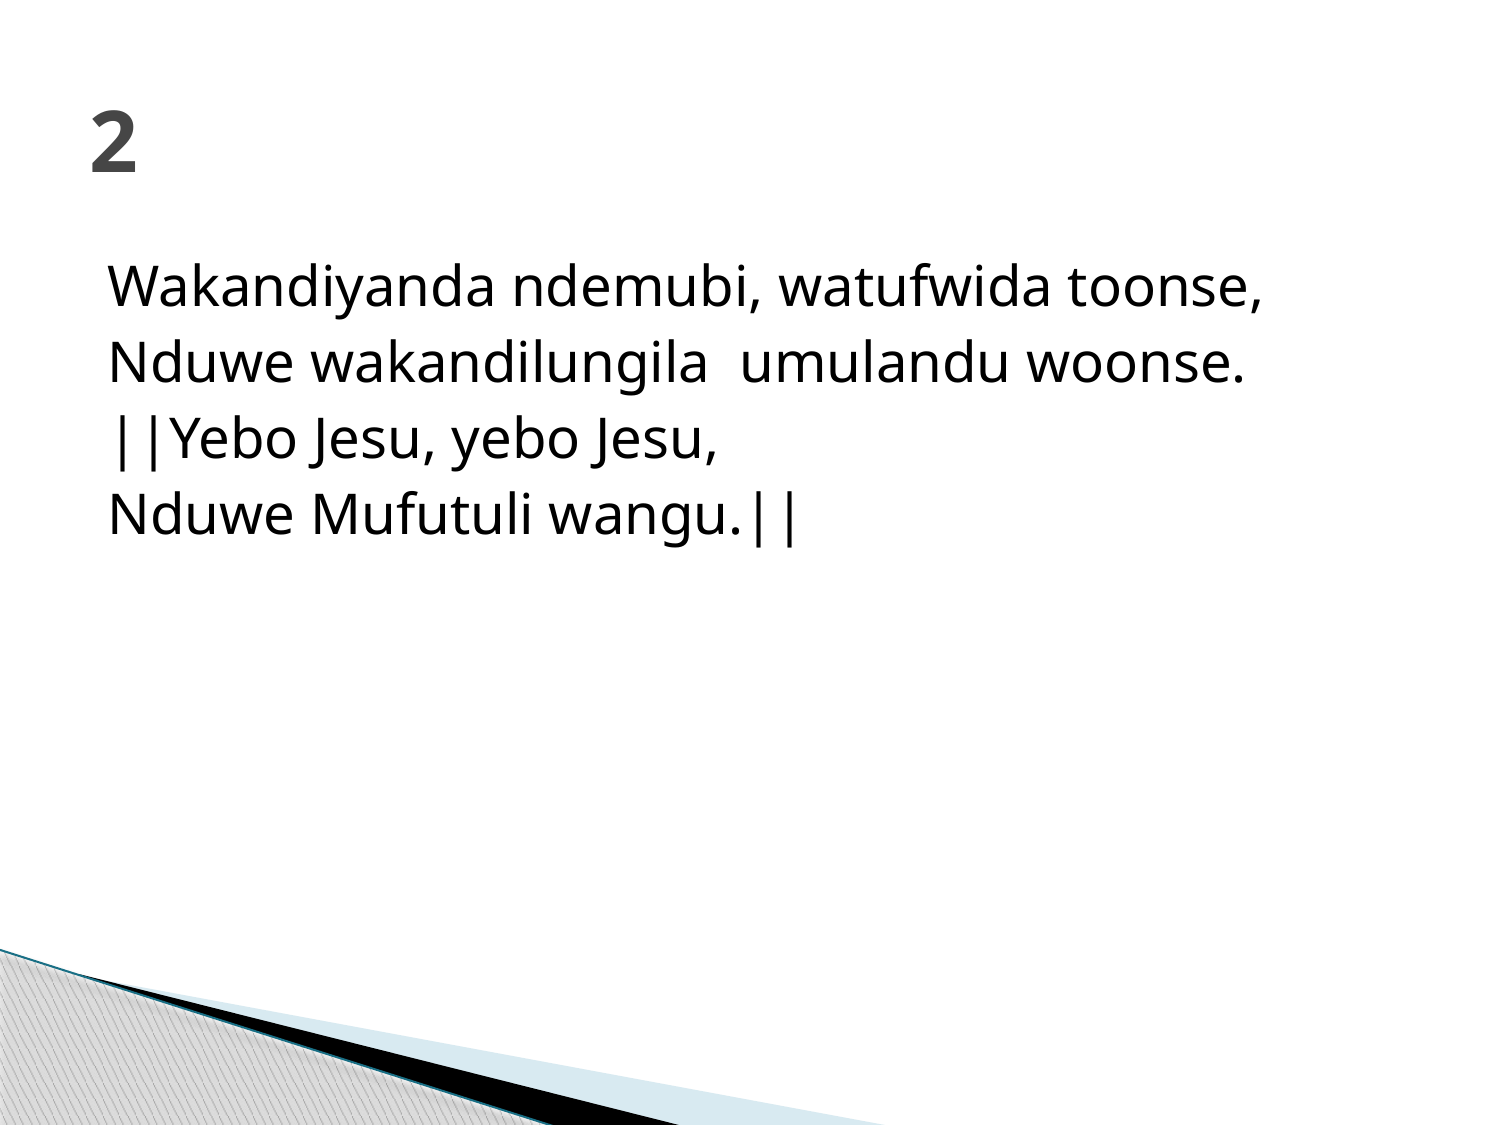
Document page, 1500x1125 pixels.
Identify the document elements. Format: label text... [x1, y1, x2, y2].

title 2 [75, 45, 1425, 233]
list Wakandiyanda ndemubi, watufwida toonse, Nduwe wakandilungila umulandu woonse. ||Yebo Jesu, yebo Jesu, Nduwe Mufutuli wangu.|| [75, 243, 1425, 986]
